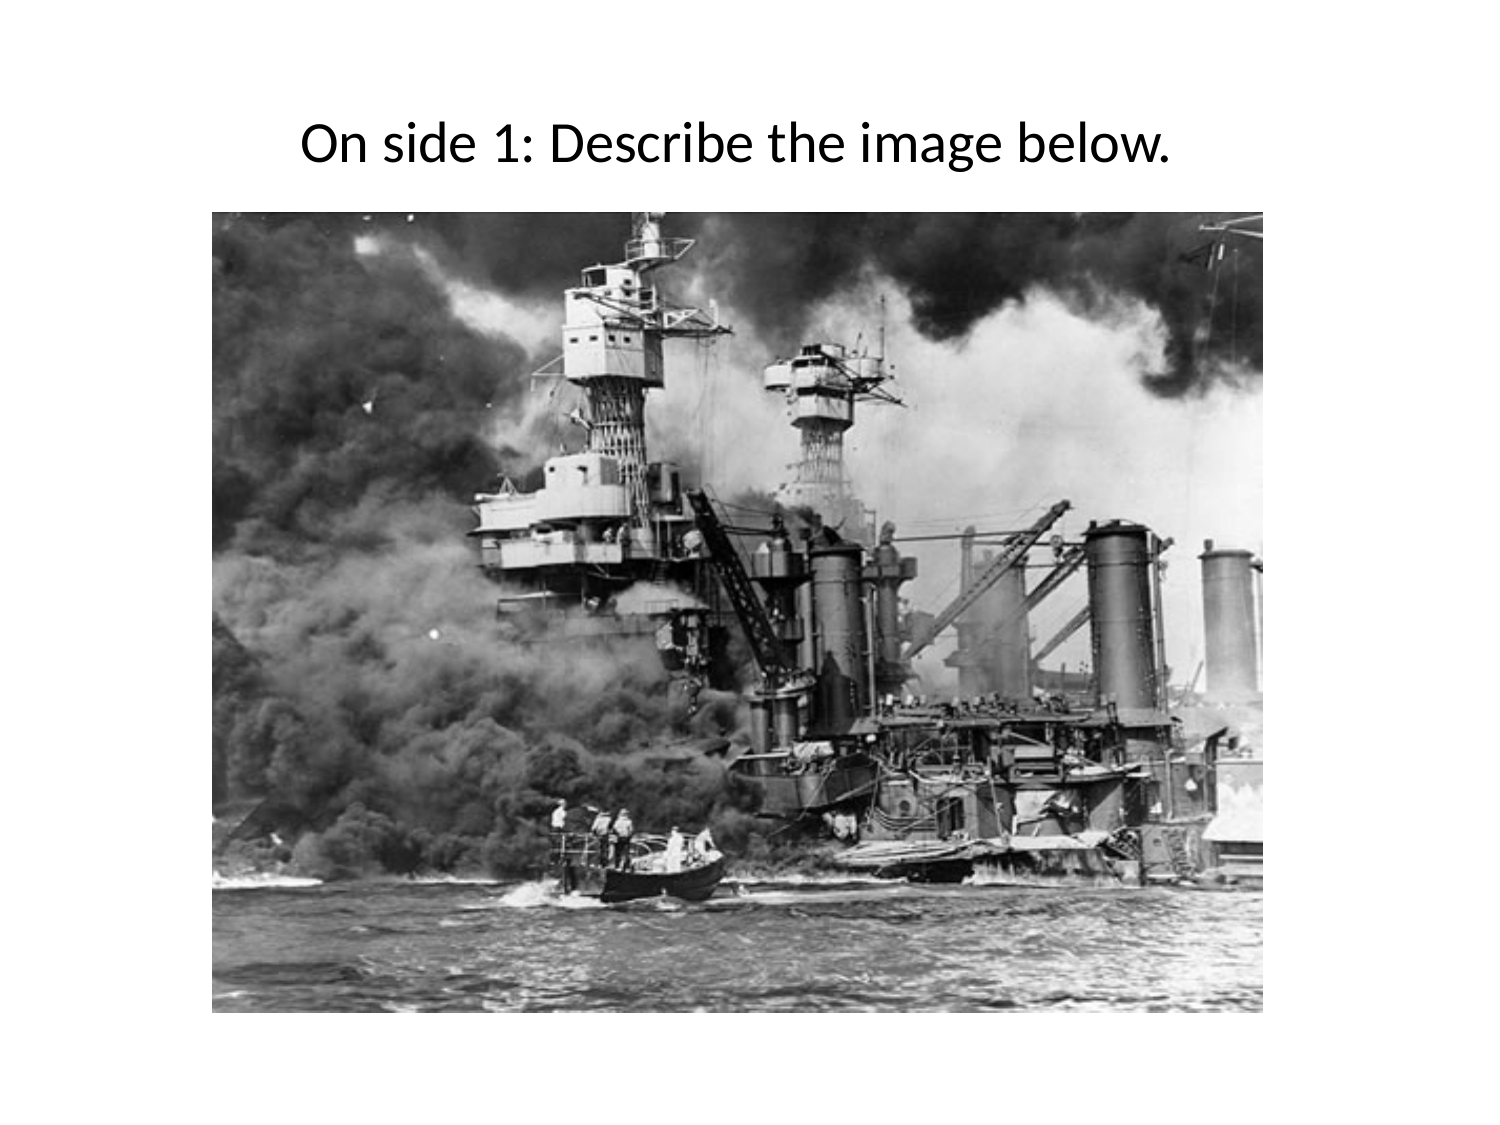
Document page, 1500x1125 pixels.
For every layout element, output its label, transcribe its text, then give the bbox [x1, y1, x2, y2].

title On side 1: Describe the image below. [75, 45, 1425, 233]
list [212, 212, 1263, 1013]
